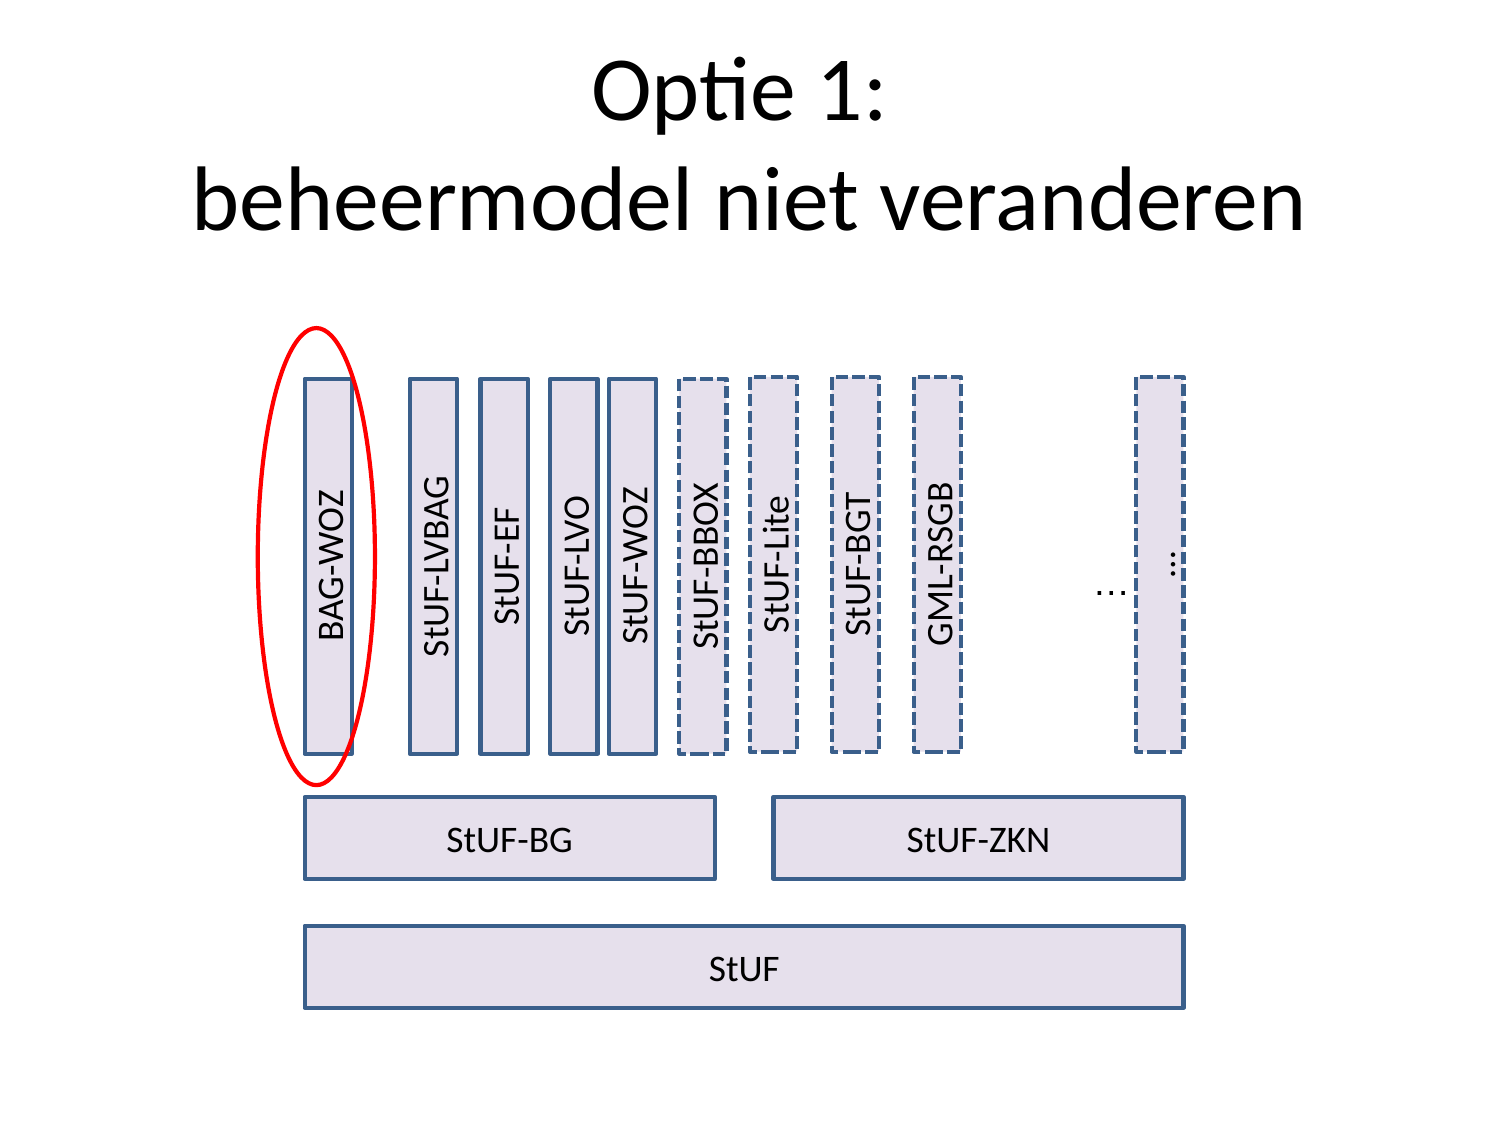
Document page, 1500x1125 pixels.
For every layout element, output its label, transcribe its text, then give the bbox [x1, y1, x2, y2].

text_box GML-RSGB [912, 375, 963, 754]
text_box … [1134, 375, 1186, 754]
text_box StUF-Lite [748, 375, 799, 754]
text_box StUF-BG [303, 795, 717, 881]
title Optie 1: beheermodel niet veranderen [74, 44, 1426, 233]
text_box StUF-EF [478, 377, 530, 756]
text_box … [1077, 550, 1149, 611]
text_box StUF-BGT [830, 375, 881, 754]
text_box StUF-WOZ [607, 377, 658, 756]
text_box [255, 325, 378, 788]
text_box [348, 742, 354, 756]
text_box StUF [303, 924, 1186, 1010]
text_box StUF-LVBAG [408, 377, 459, 756]
text_box StUF-ZKN [771, 795, 1186, 881]
text_box StUF-LVO [548, 377, 600, 756]
text_box StUF-BBOX [677, 377, 729, 756]
